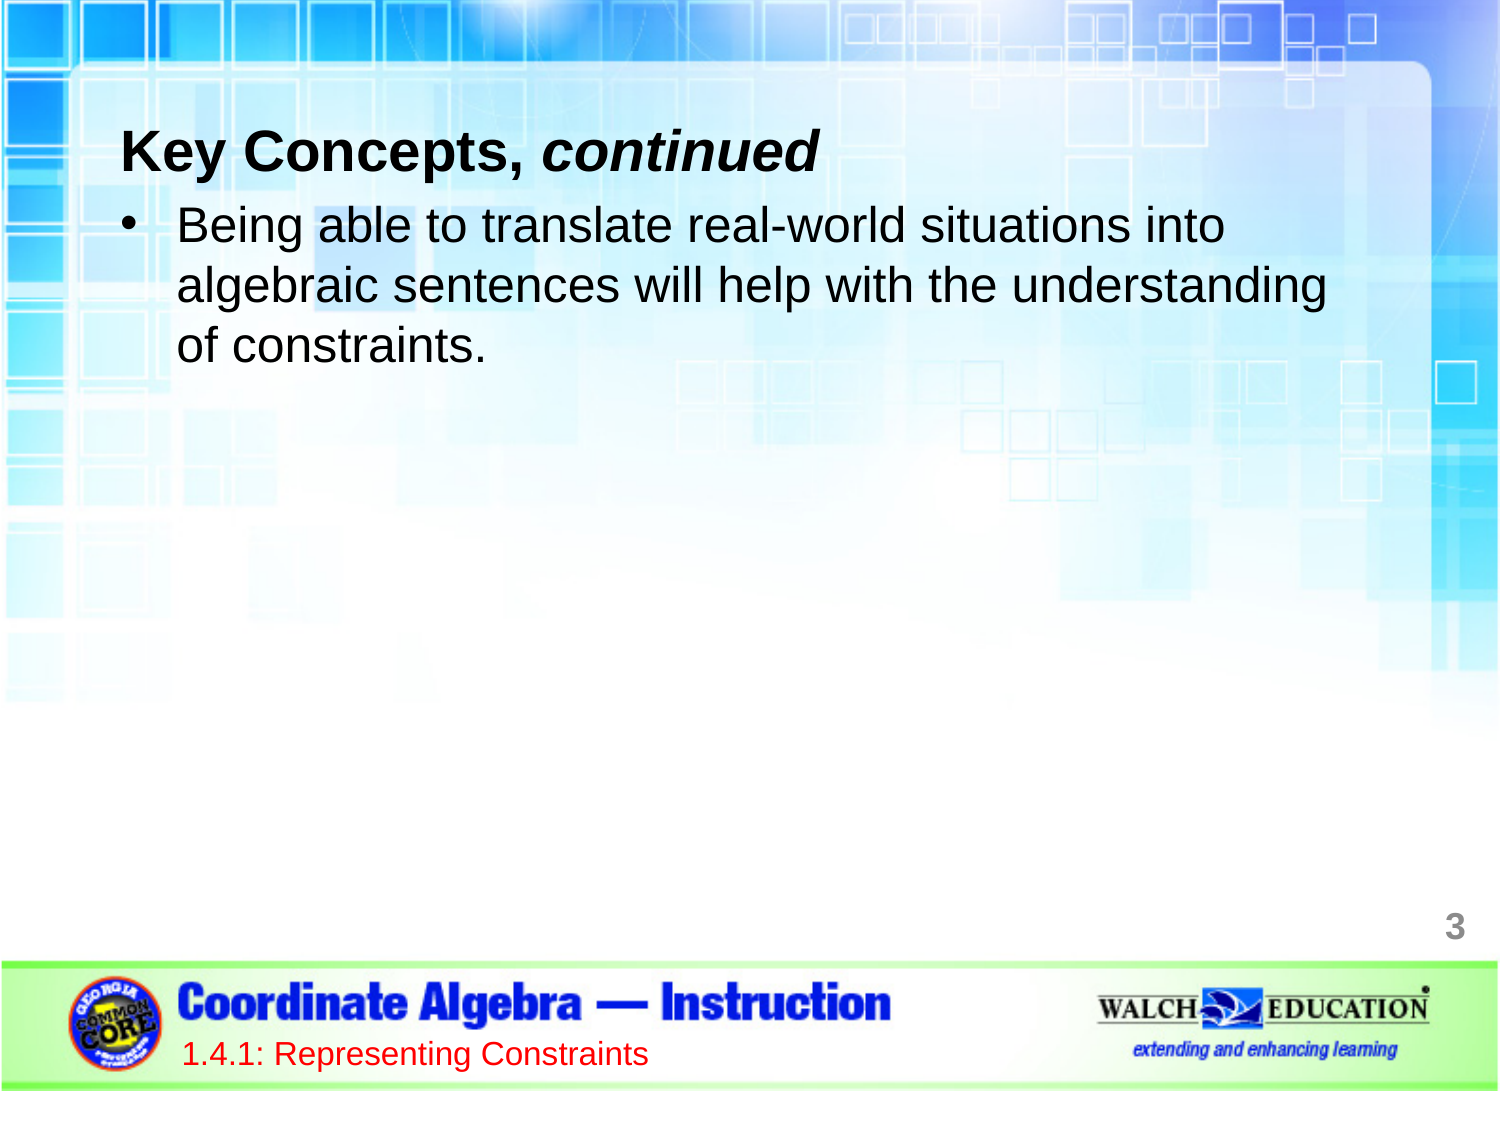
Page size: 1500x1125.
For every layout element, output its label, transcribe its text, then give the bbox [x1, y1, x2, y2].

picture [1, 0, 1500, 1091]
slide_number 3 [1361, 901, 1481, 949]
subtitle Key Concepts, continued Being able to translate real-world situations into algebraic sentences will help with the understanding of constraints. [105, 105, 1394, 925]
list 1.4.1: Representing Constraints [166, 1024, 1074, 1069]
